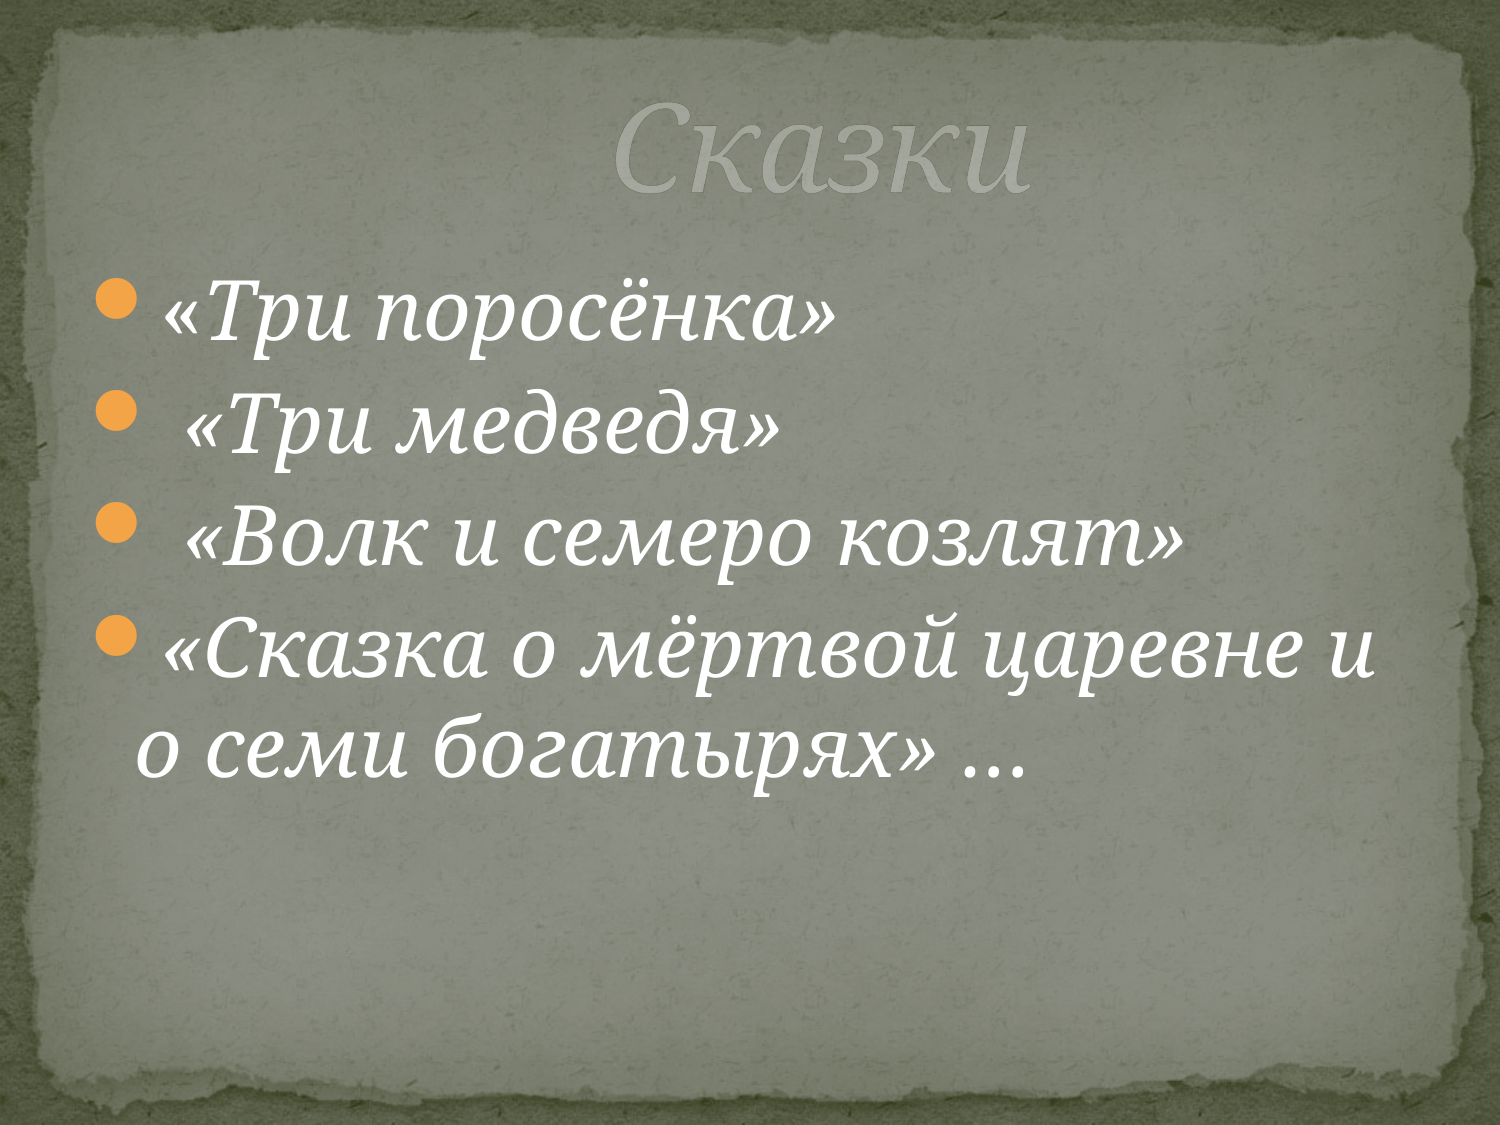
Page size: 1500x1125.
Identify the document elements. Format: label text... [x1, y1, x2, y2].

title Сказки [74, 24, 1425, 225]
list «Три поросёнка» «Три медведя» «Волк и семеро козлят» «Сказка о мёртвой царевне и о семи богатырях» … [75, 249, 1425, 1000]
